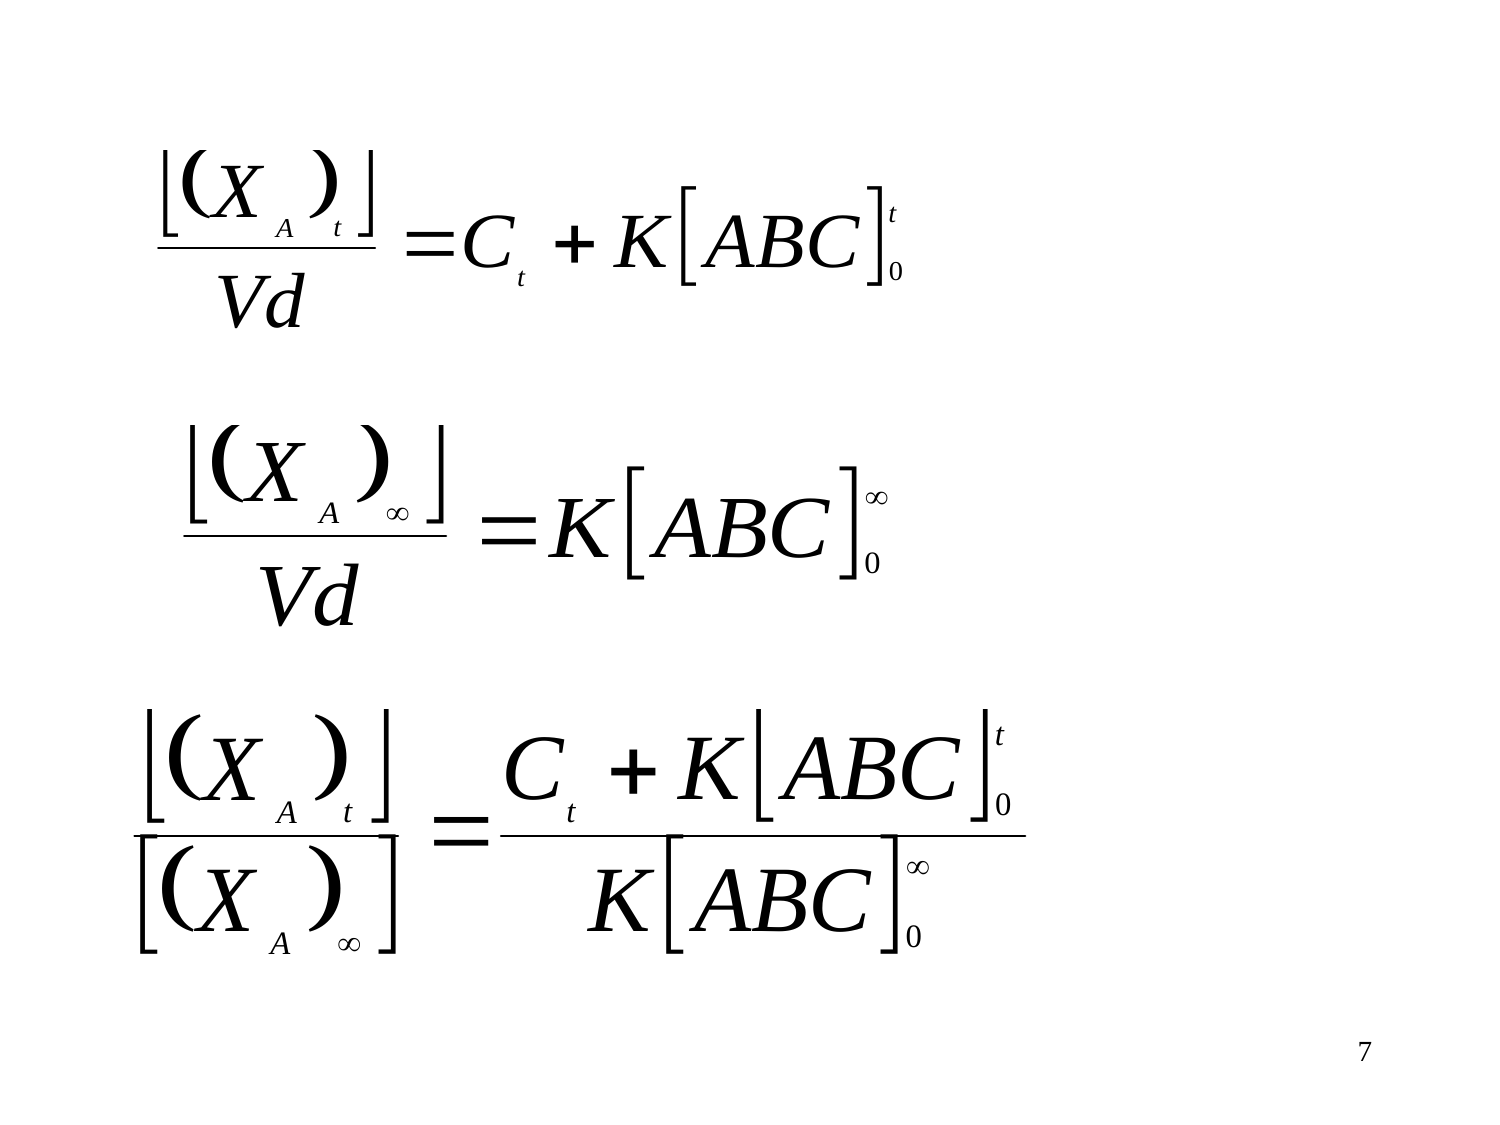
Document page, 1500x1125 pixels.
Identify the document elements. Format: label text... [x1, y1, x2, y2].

slide_number 7 [1074, 1024, 1388, 1101]
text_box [149, 149, 913, 338]
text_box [124, 709, 1038, 967]
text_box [174, 424, 901, 638]
